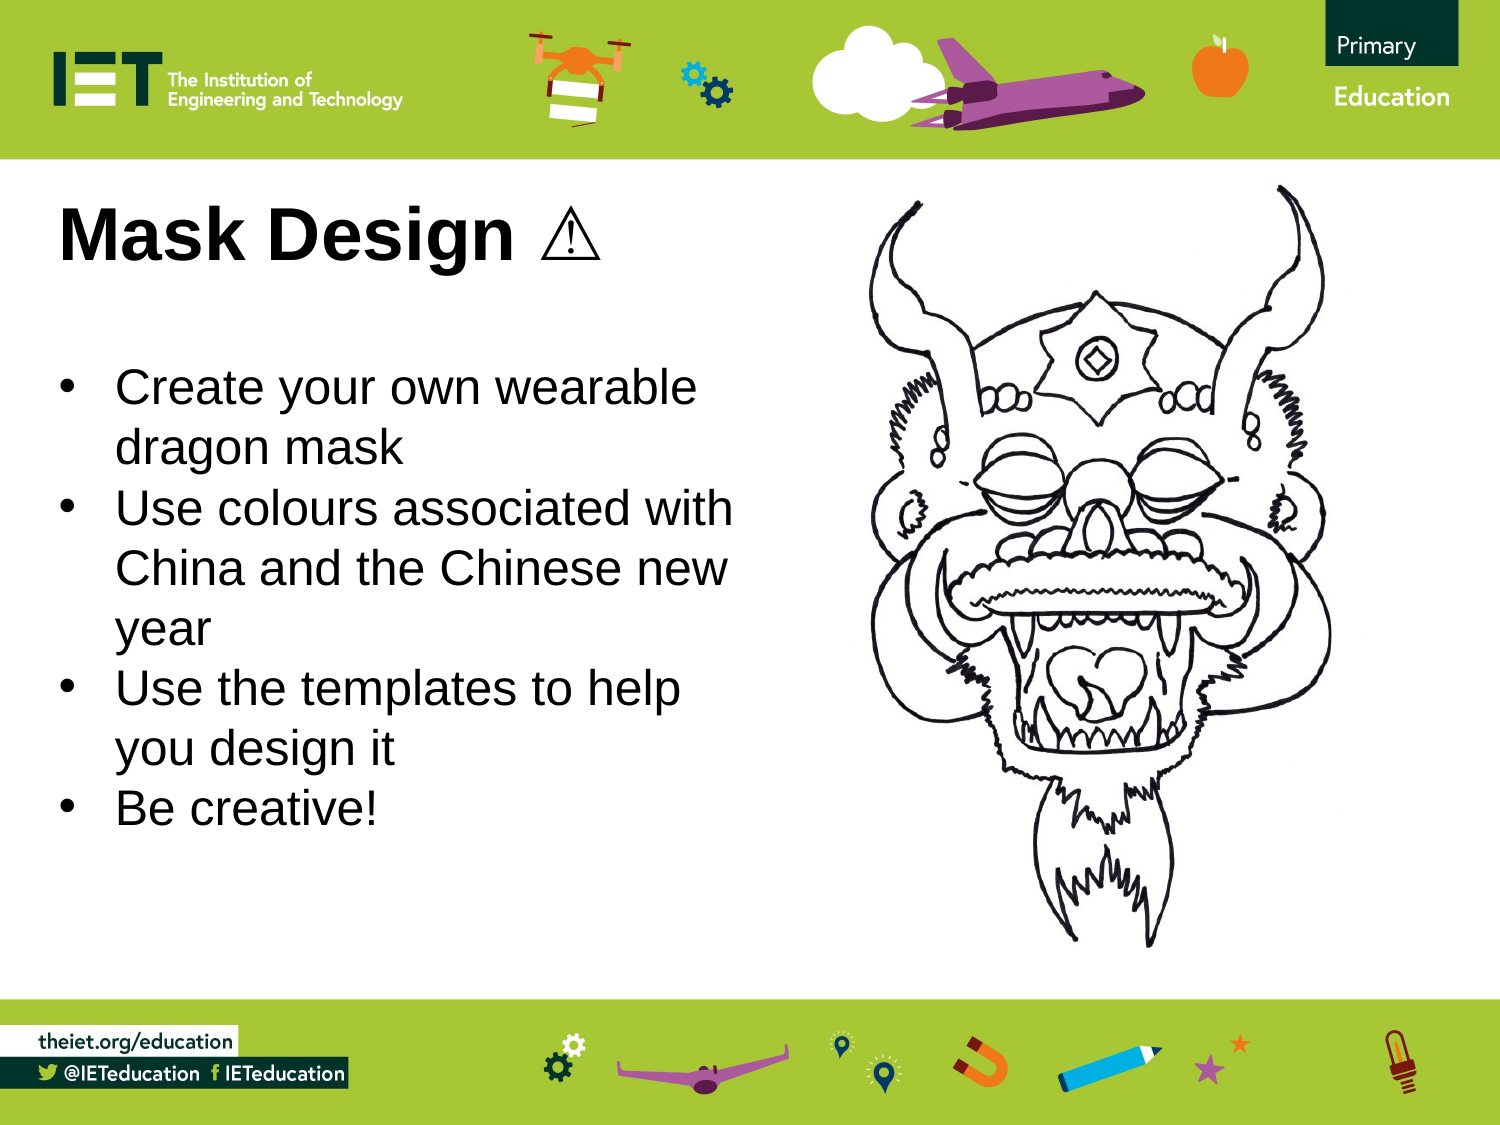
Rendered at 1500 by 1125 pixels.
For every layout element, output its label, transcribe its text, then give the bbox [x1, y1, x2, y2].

text_box Mask Design ⚠ [43, 177, 730, 283]
text_box Create your own wearable dragon mask Use colours associated with China and the Chinese new year Use the templates to help you design it Be creative! [43, 347, 750, 843]
picture [0, 0, 1500, 1125]
